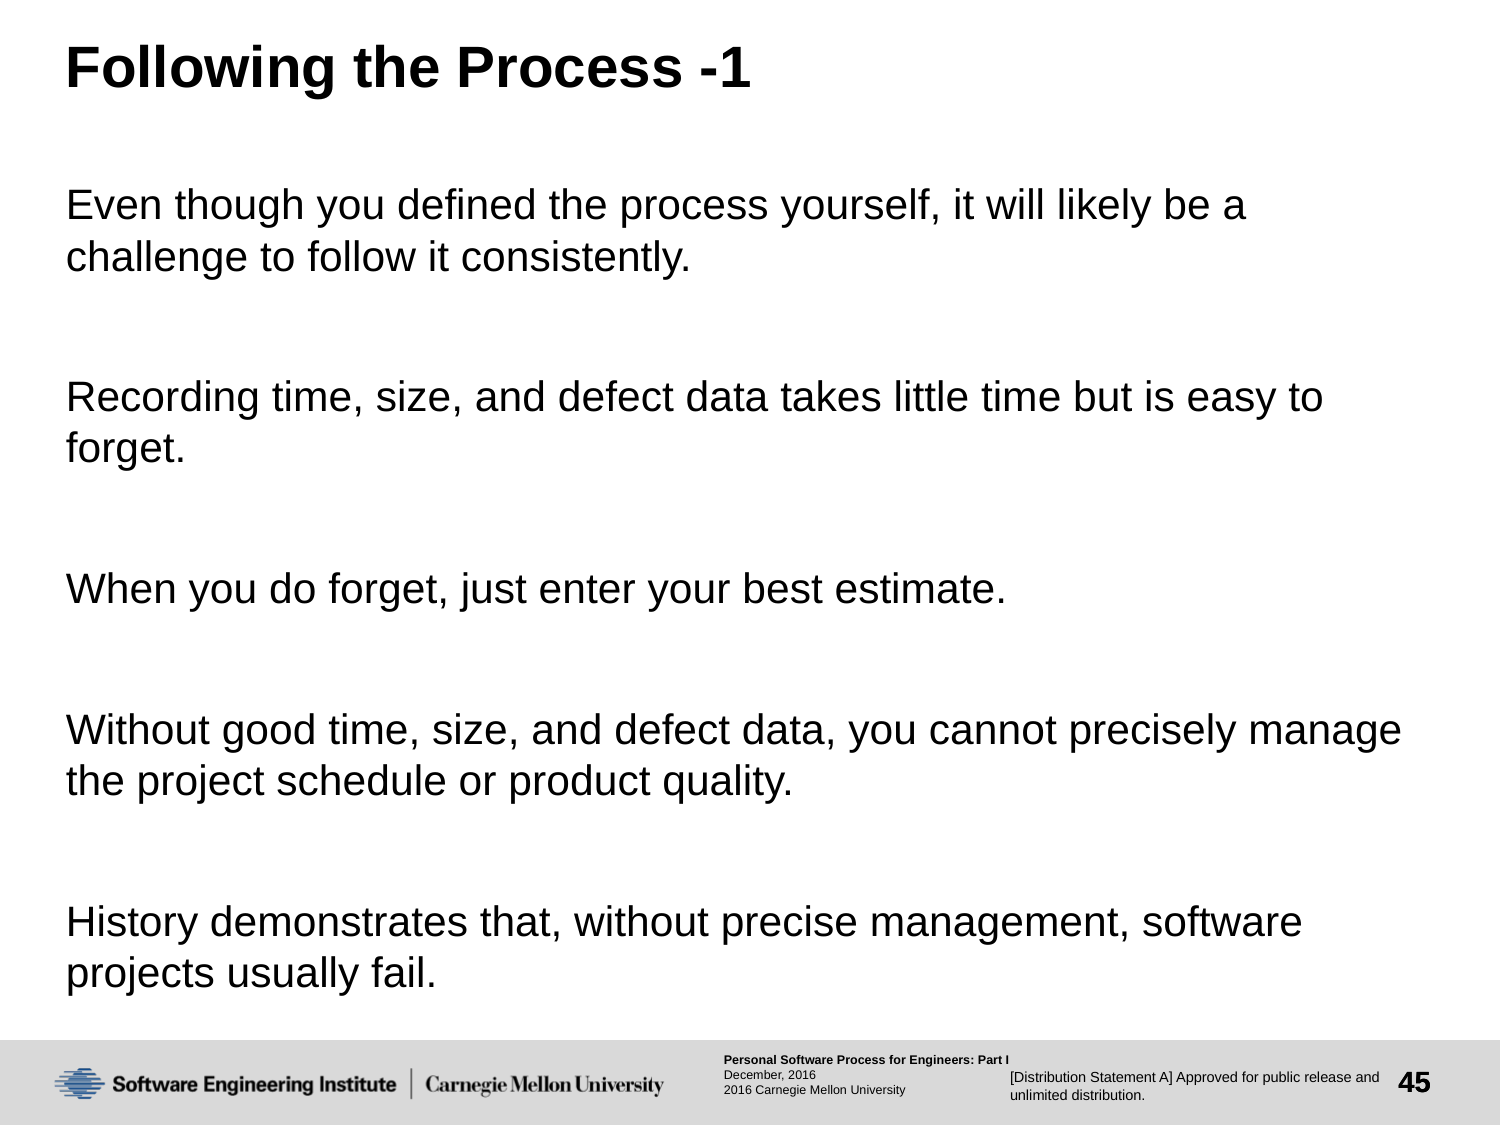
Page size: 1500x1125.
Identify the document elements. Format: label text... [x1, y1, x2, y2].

title Following the Process -1 [65, 37, 1313, 148]
picture [46, 1061, 673, 1104]
list Even though you defined the process yourself, it will likely be a challenge to follow it consistently. Recording time, size, and defect data takes little time but is easy to forget. When you do forget, just enter your best estimate. Without good time, size, and defect data, you cannot precisely manage the project schedule or product quality. History demonstrates that, without precise management, software projects usually fail. [65, 177, 1431, 1000]
